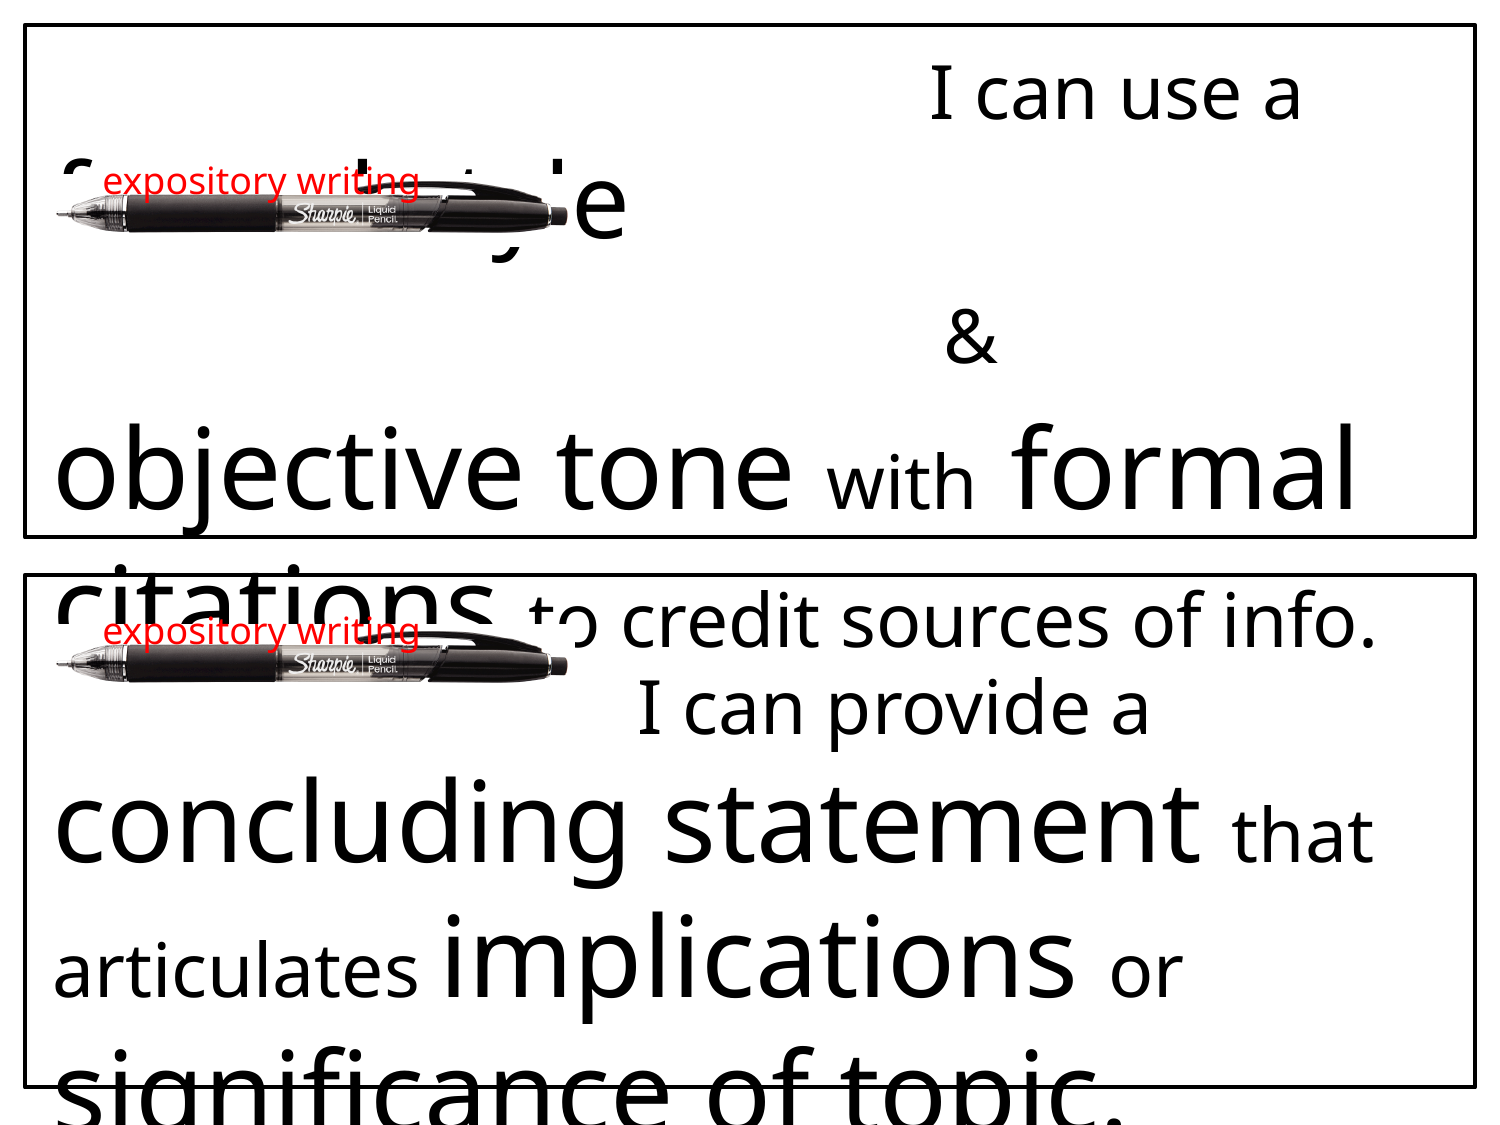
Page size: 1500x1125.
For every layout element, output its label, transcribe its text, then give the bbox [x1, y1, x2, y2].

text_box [49, 149, 576, 247]
text_box [1463, 573, 1477, 1089]
text_box I can provide a concluding statement that articulates implications or significance of topic. [37, 562, 1463, 1125]
text_box [23, 573, 37, 1089]
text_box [49, 599, 576, 697]
text_box [23, 23, 1477, 539]
text_box I can use a formal style & objective tone with formal citations to credit sources of info. [37, 37, 1463, 562]
